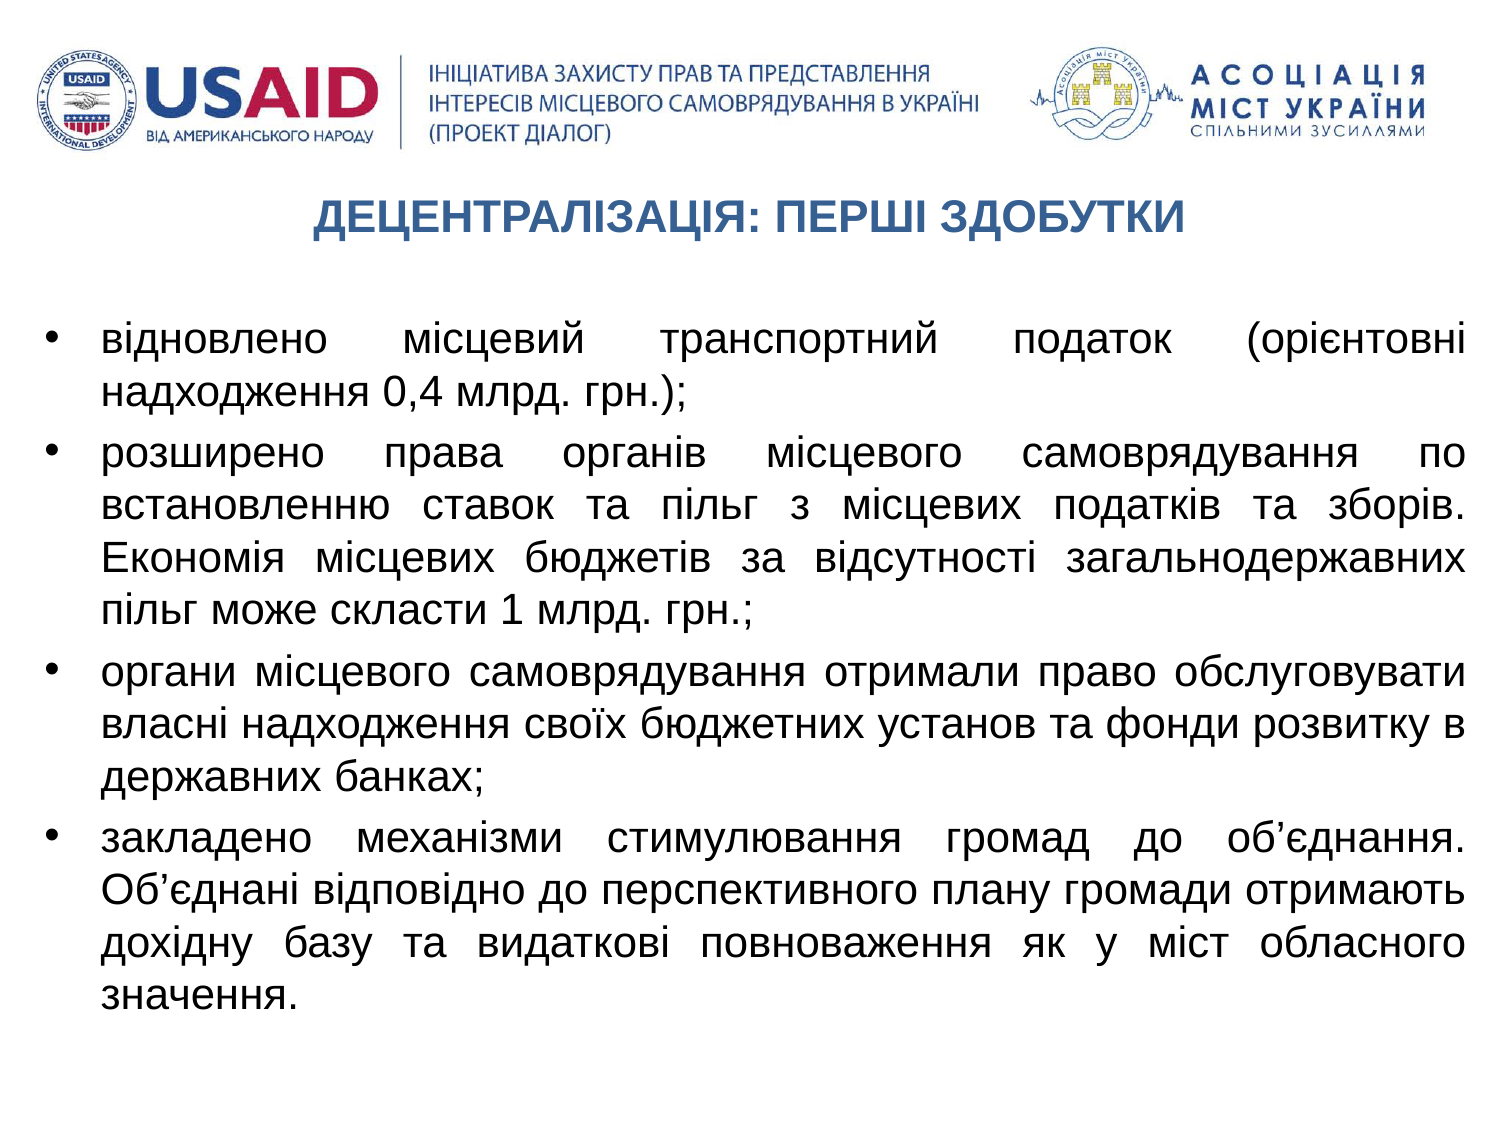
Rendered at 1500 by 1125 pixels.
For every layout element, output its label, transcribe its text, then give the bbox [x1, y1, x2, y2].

title ДЕЦЕНТРАЛІЗАЦІЯ: ПЕРШІ ЗДОБУТКИ [112, 207, 1388, 243]
picture [0, 0, 1500, 198]
subtitle відновлено місцевий транспортний податок (орієнтовні надходження 0,4 млрд. грн.); розширено права органів місцевого самоврядування по встановленню ставок та пільг з місцевих податків та зборів. Економія місцевих бюджетів за відсутності загальнодержавних пільг може скласти 1 млрд. грн.; органи місцевого самоврядування отримали право обслуговувати власні надходження своїх бюджетних установ та фонди розвитку в державних банках; закладено механізми стимулювання громад до об’єднання. Об’єднані відповідно до перспективного плану громади отримають дохідну базу та видаткові повноваження як у міст обласного значення. [29, 243, 1483, 1071]
